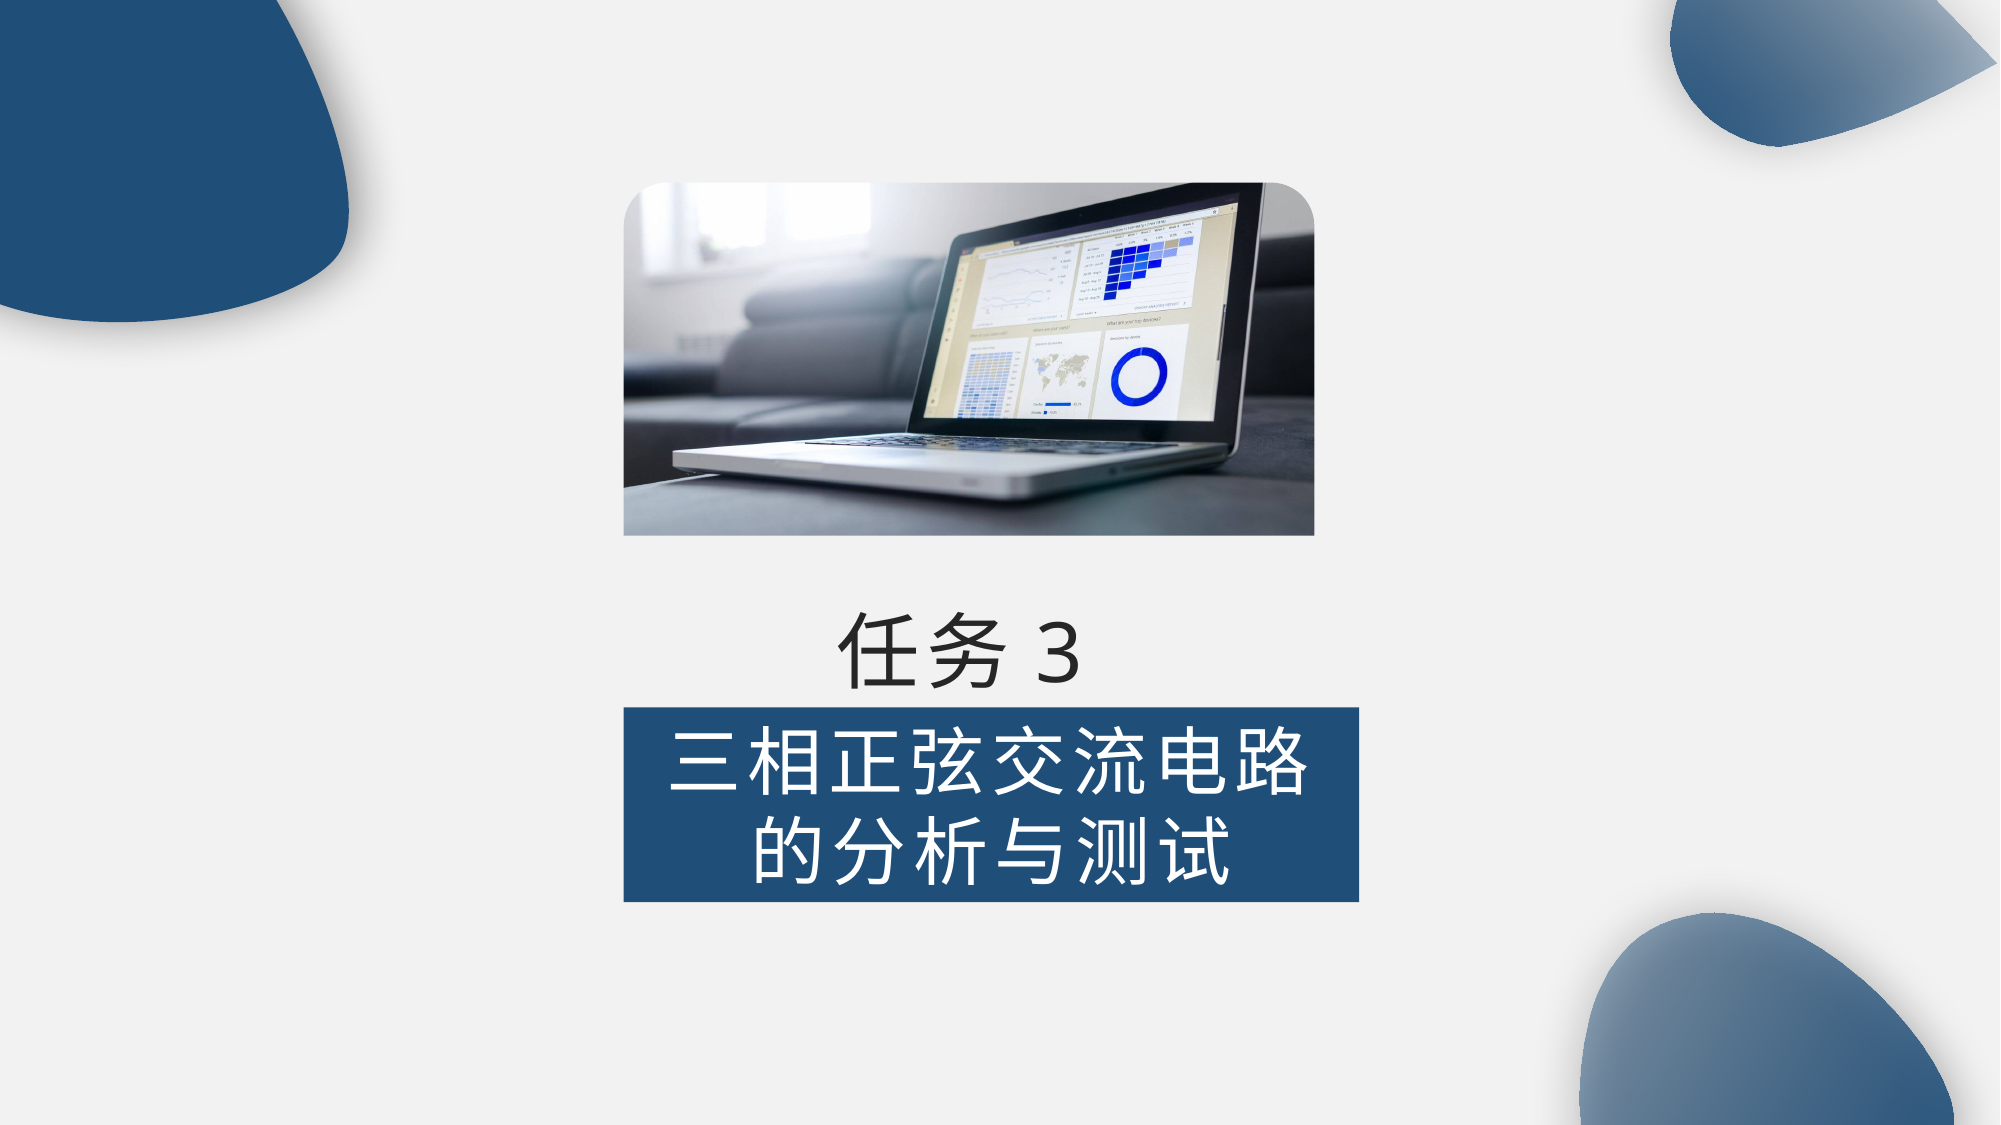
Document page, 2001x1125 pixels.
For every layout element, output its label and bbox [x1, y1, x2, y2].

text_box [1669, 0, 1999, 148]
text_box [1578, 911, 1955, 1125]
text_box [623, 182, 1360, 905]
text_box [0, 0, 350, 324]
